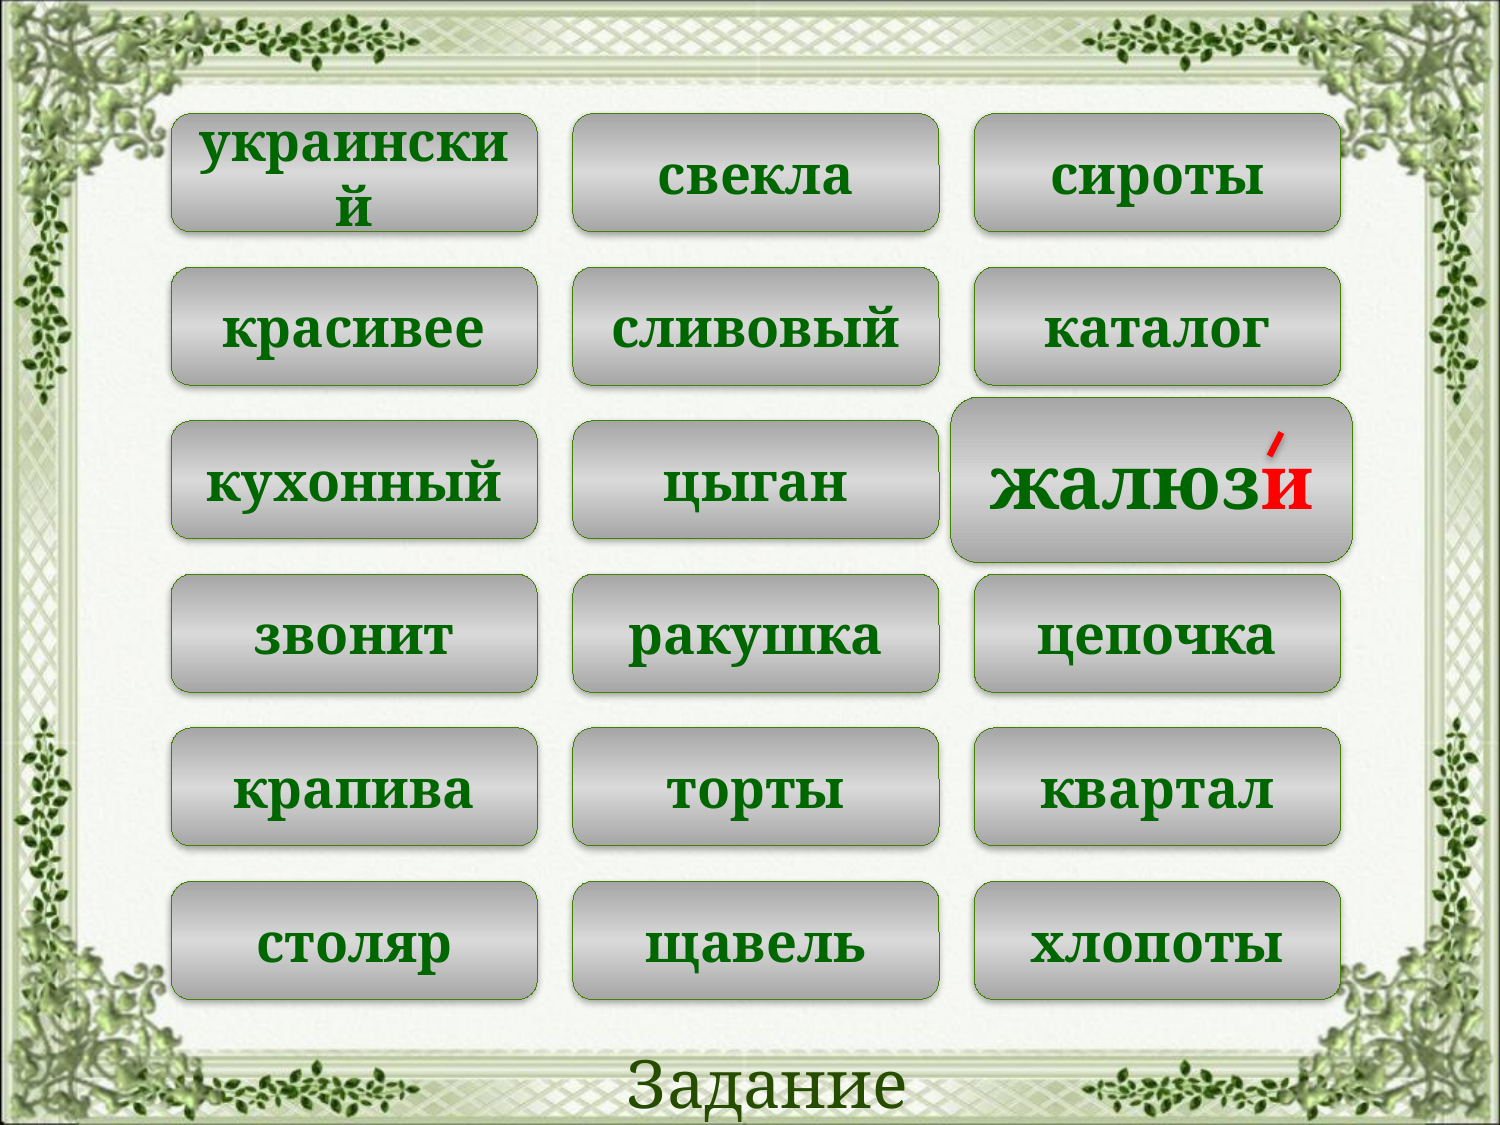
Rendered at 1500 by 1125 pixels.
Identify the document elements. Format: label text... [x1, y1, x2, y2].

text_box сливовый [572, 267, 940, 386]
text_box цыган [572, 420, 940, 539]
text_box щавель [572, 881, 940, 1000]
text_box цепочка [974, 574, 1341, 693]
text_box сироты [974, 113, 1341, 232]
text_box крапива [171, 727, 538, 846]
text_box Задание [584, 1034, 951, 1125]
text_box хлопоты [974, 881, 1341, 1000]
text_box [1269, 432, 1282, 457]
text_box красивее [171, 267, 538, 386]
text_box кухонный [171, 420, 538, 539]
text_box торты [572, 727, 940, 846]
text_box ракушка [572, 574, 940, 693]
picture [0, 0, 1500, 1125]
text_box свекла [572, 113, 940, 232]
text_box жалюзи [950, 397, 1353, 563]
text_box квартал [974, 727, 1341, 846]
text_box украинский [171, 113, 538, 232]
text_box каталог [974, 267, 1341, 386]
text_box звонит [171, 574, 538, 693]
text_box столяр [171, 881, 538, 1000]
